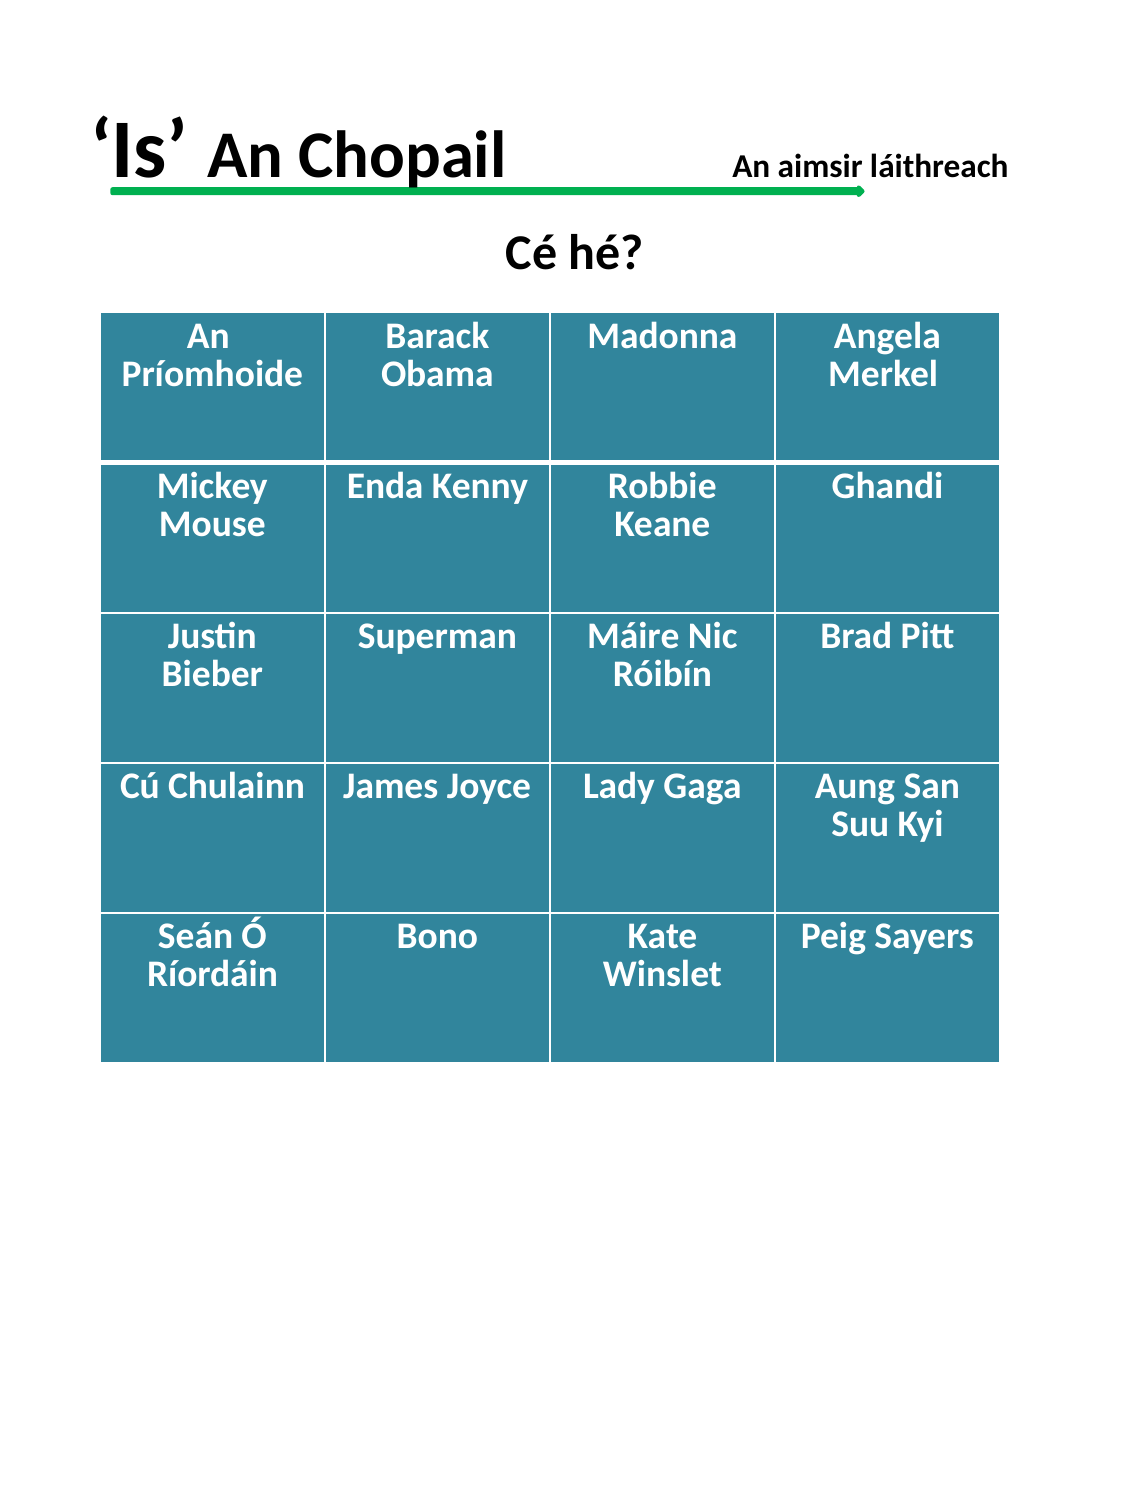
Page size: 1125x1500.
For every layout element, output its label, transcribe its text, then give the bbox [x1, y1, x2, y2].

table_header An Príomhoide [101, 313, 324, 460]
table_header Angela Merkel [776, 313, 999, 460]
text_box Cé hé? [75, 212, 1075, 288]
table_cell Kate Winslet [551, 914, 774, 1062]
table_cell Lady Gaga [551, 764, 774, 912]
table_cell Seán Ó Ríordáin [101, 914, 324, 1062]
table_cell Mickey Mouse [101, 465, 324, 612]
table_cell Justin Bieber [101, 614, 324, 762]
text_box ‘Is’ An Chopail An aimsir láithreach [75, 74, 1032, 213]
table_cell Robbie Keane [551, 465, 774, 612]
table_cell Enda Kenny [326, 465, 549, 612]
table_cell Cú Chulainn [101, 764, 324, 912]
table_cell Máire Nic Róibín [551, 614, 774, 762]
table_cell Aung San Suu Kyi [776, 764, 999, 912]
table_cell James Joyce [326, 764, 549, 912]
table_cell Bono [326, 914, 549, 1062]
table_header Madonna [551, 313, 774, 460]
table_cell Brad Pitt [776, 614, 999, 762]
table_cell Superman [326, 614, 549, 762]
table_cell Ghandi [776, 465, 999, 612]
table_header Barack Obama [326, 313, 549, 460]
table_cell Peig Sayers [776, 914, 999, 1062]
